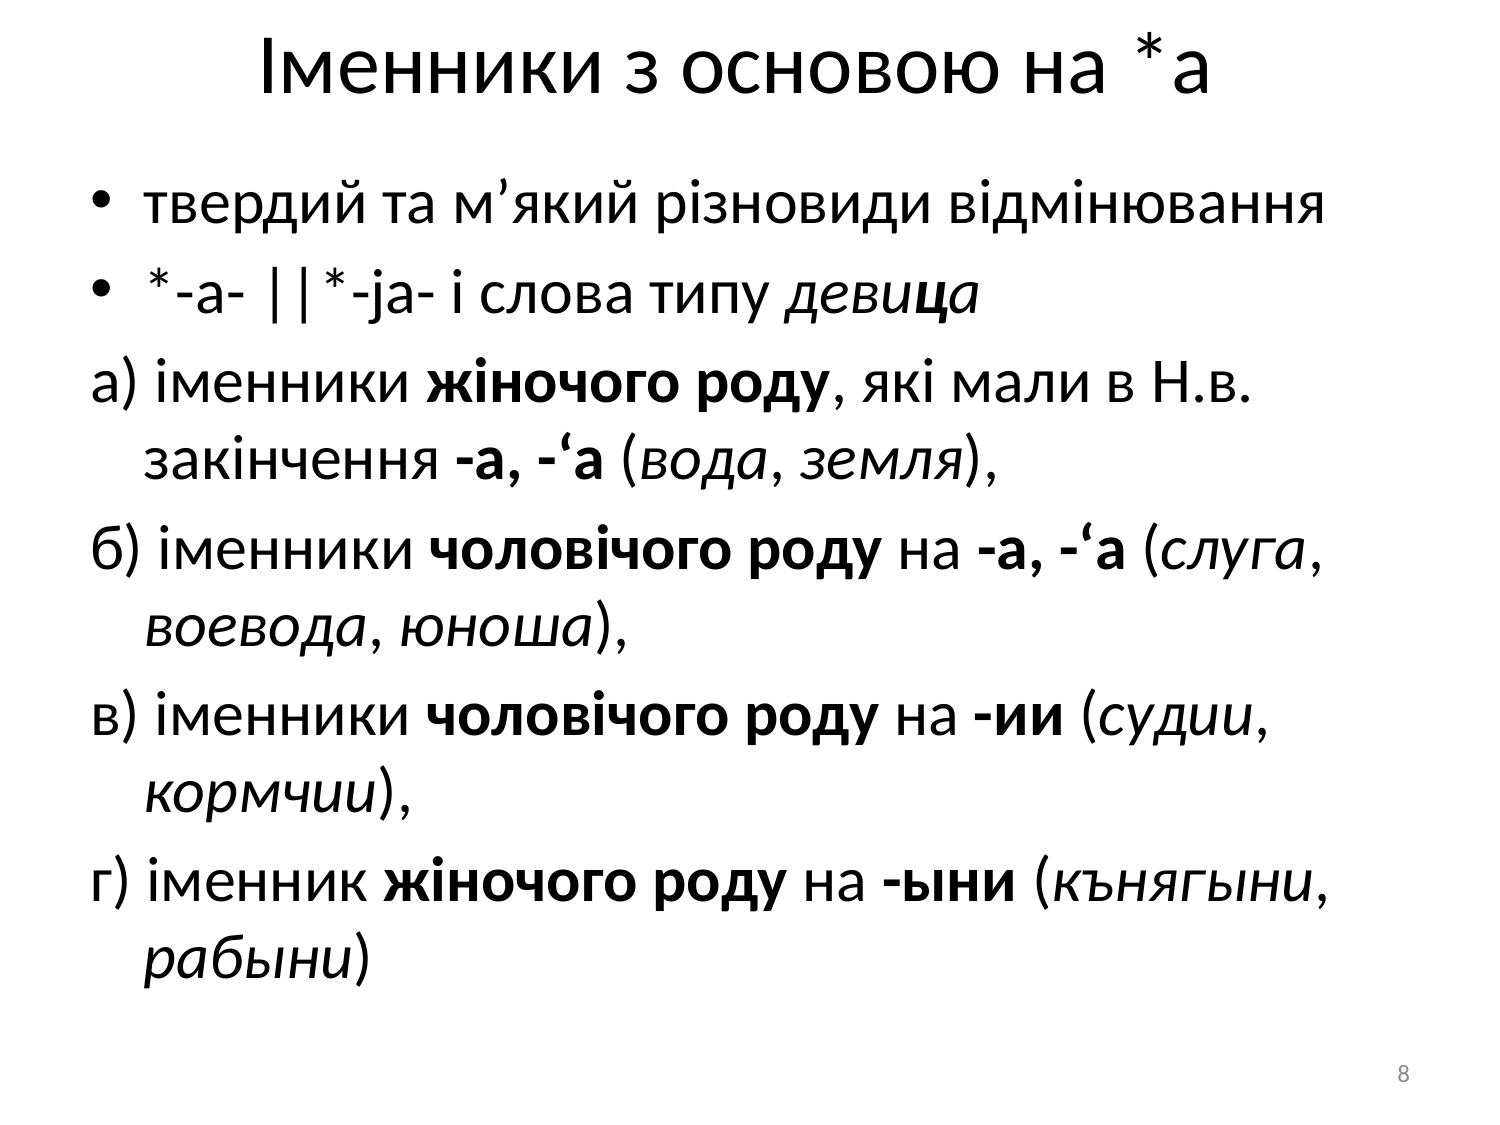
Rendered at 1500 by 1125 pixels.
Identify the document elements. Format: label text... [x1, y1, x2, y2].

list твердий та м’який різновиди відмінювання *-a- ||*-ja- і слова типу девица а) іменники жіночого роду, які мали в Н.в. закінчення -а, -‘a (вода, земля), б) іменники чоловічого роду на -а, -‘a (слуга, воевода, юноша), в) іменники чоловічого роду на -ии (судии, кормчии), г) іменник жіночого роду на -ыни (кънягыни, рабыни) [75, 152, 1425, 1005]
slide_number 8 [1074, 1042, 1425, 1103]
title Іменники з основою на *а [70, 0, 1421, 119]
